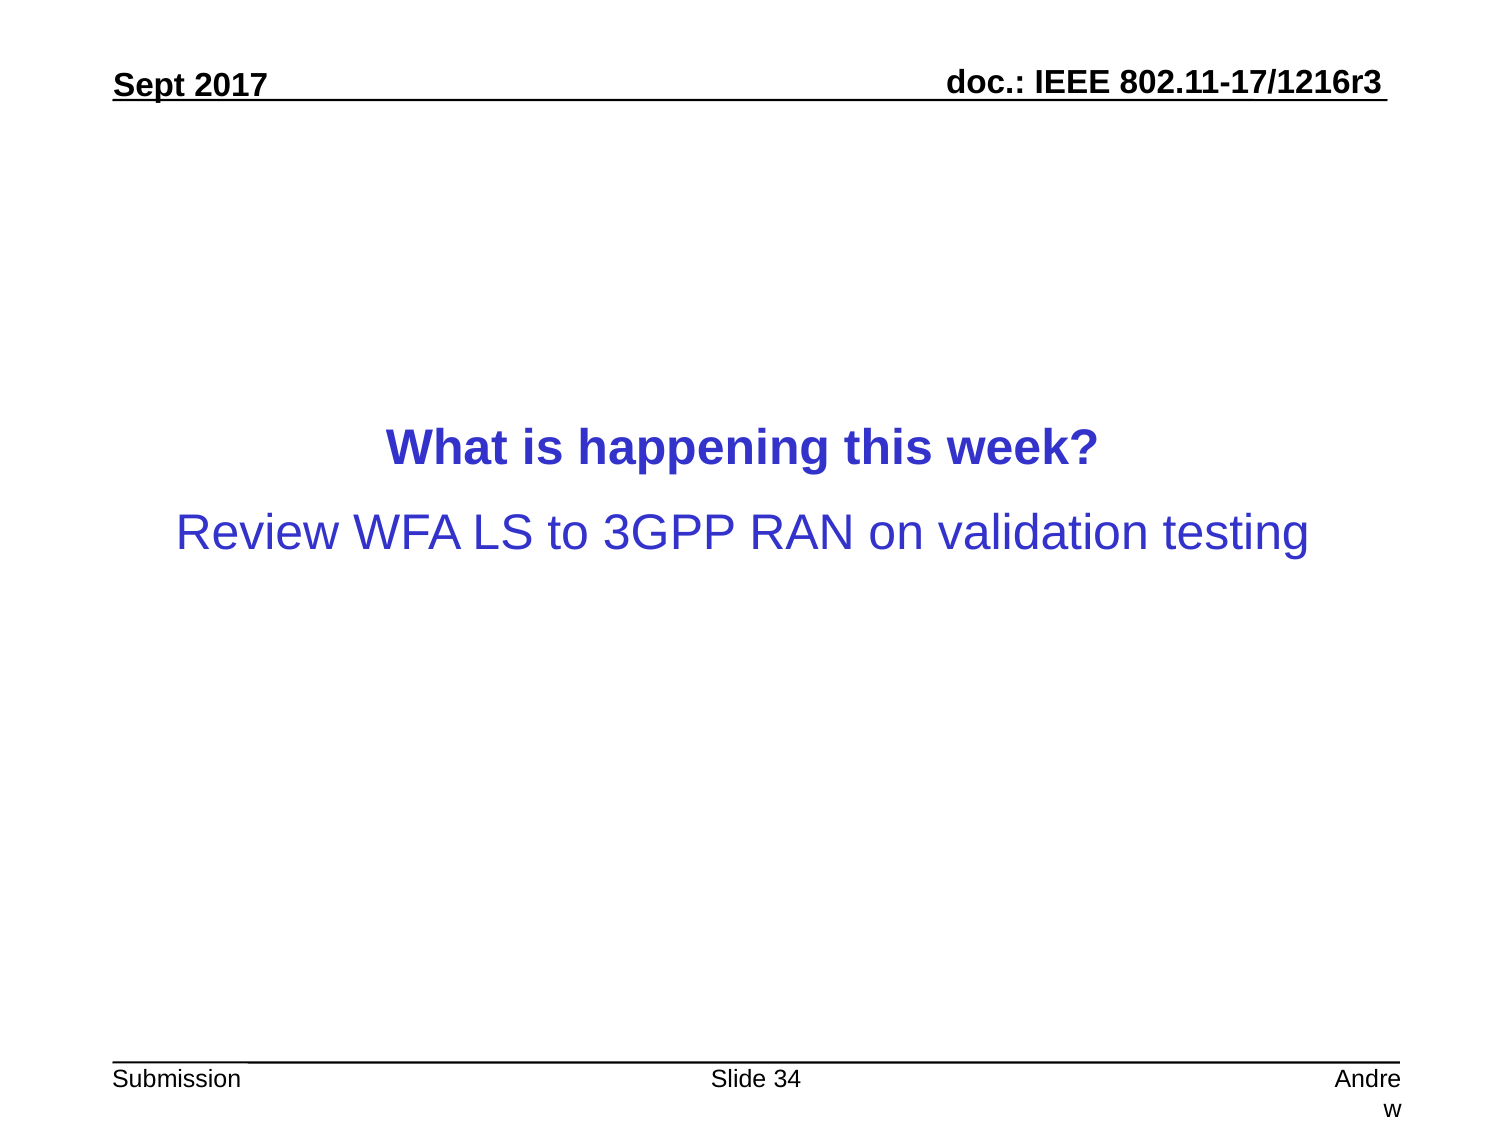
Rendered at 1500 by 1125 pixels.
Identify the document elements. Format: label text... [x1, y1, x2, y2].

list What is happening this week? Review WFA LS to 3GPP RAN on validation testing [112, 324, 1388, 650]
footer Andrew Myles, Cisco [1320, 1061, 1402, 1093]
slide_number Slide 34 [709, 1061, 803, 1093]
